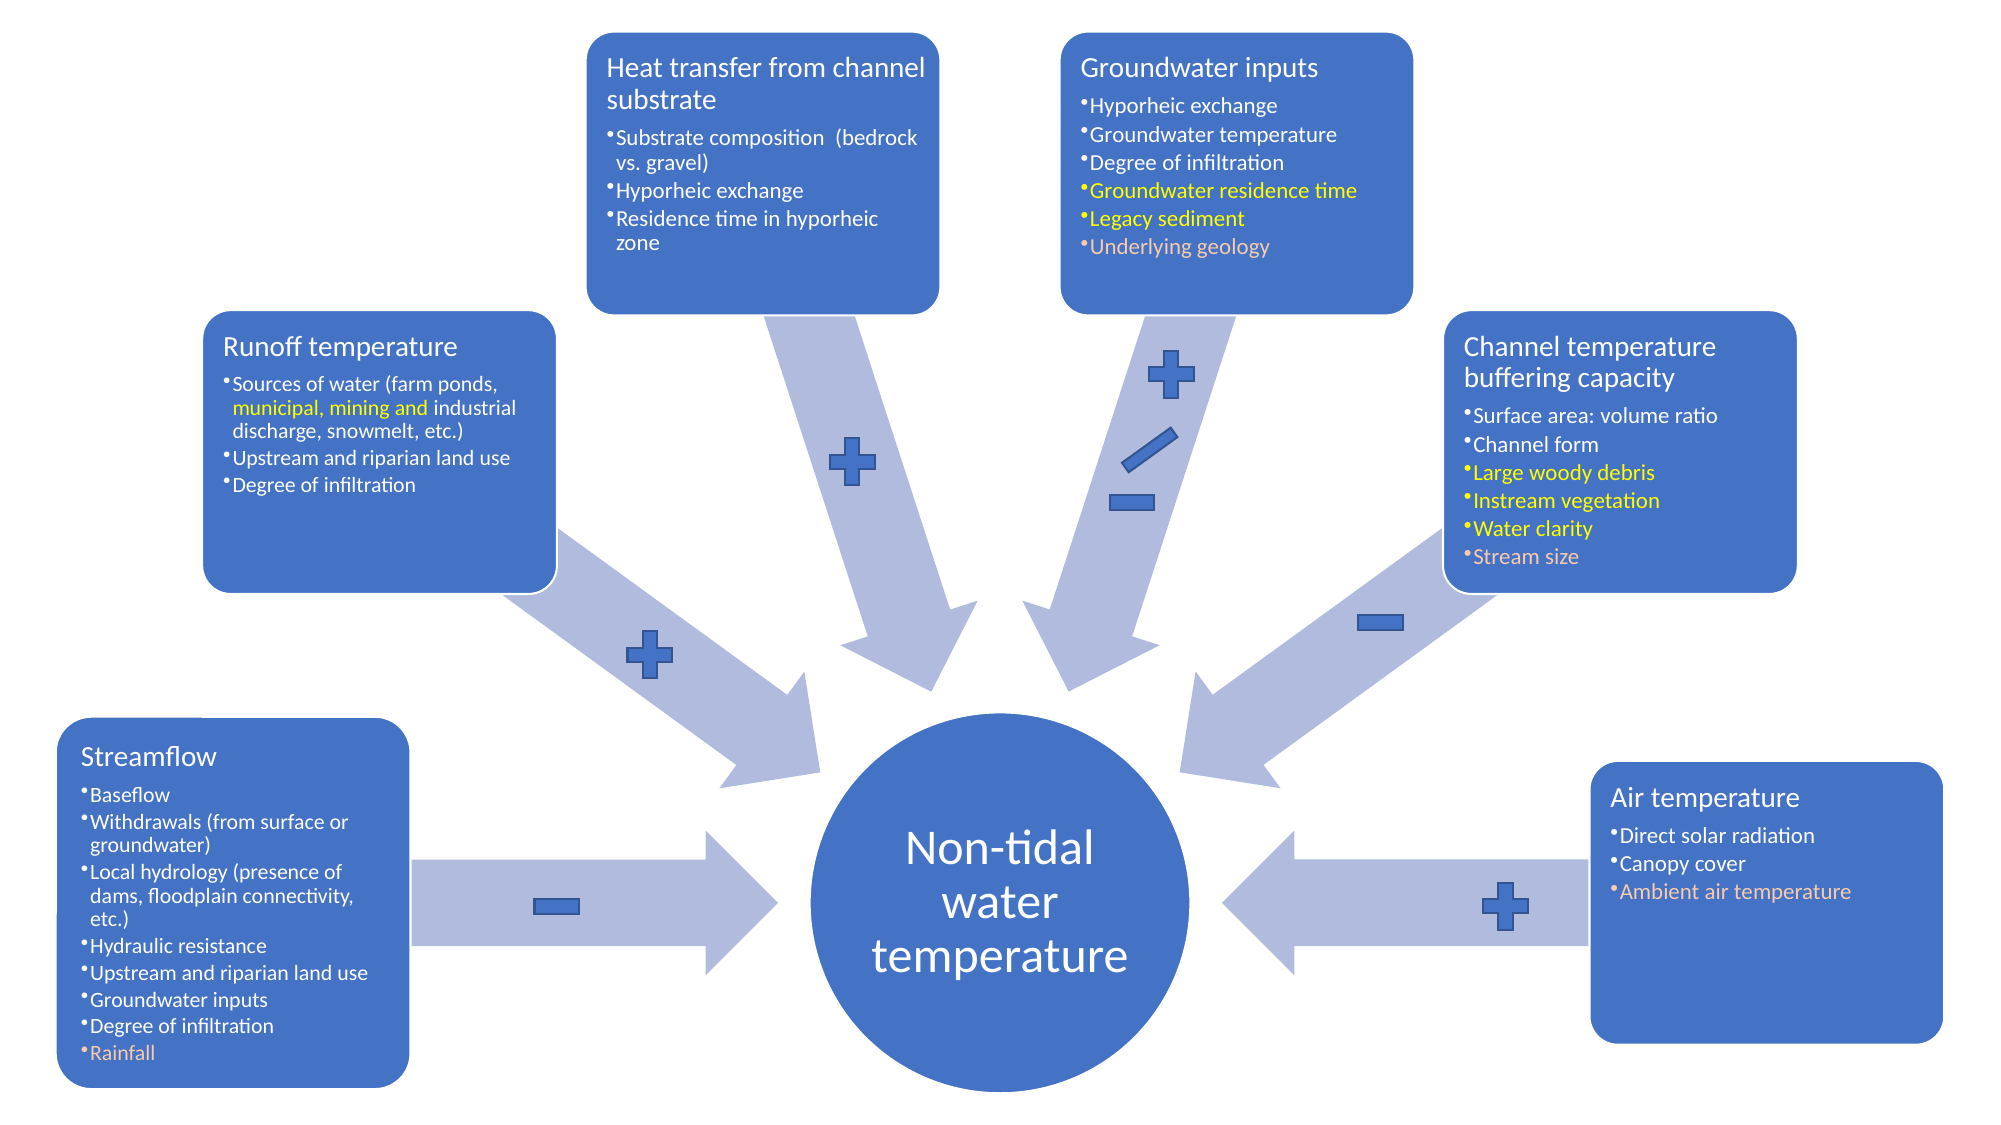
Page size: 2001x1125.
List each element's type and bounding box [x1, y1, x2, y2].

text_box [0, 0, 2000, 1125]
